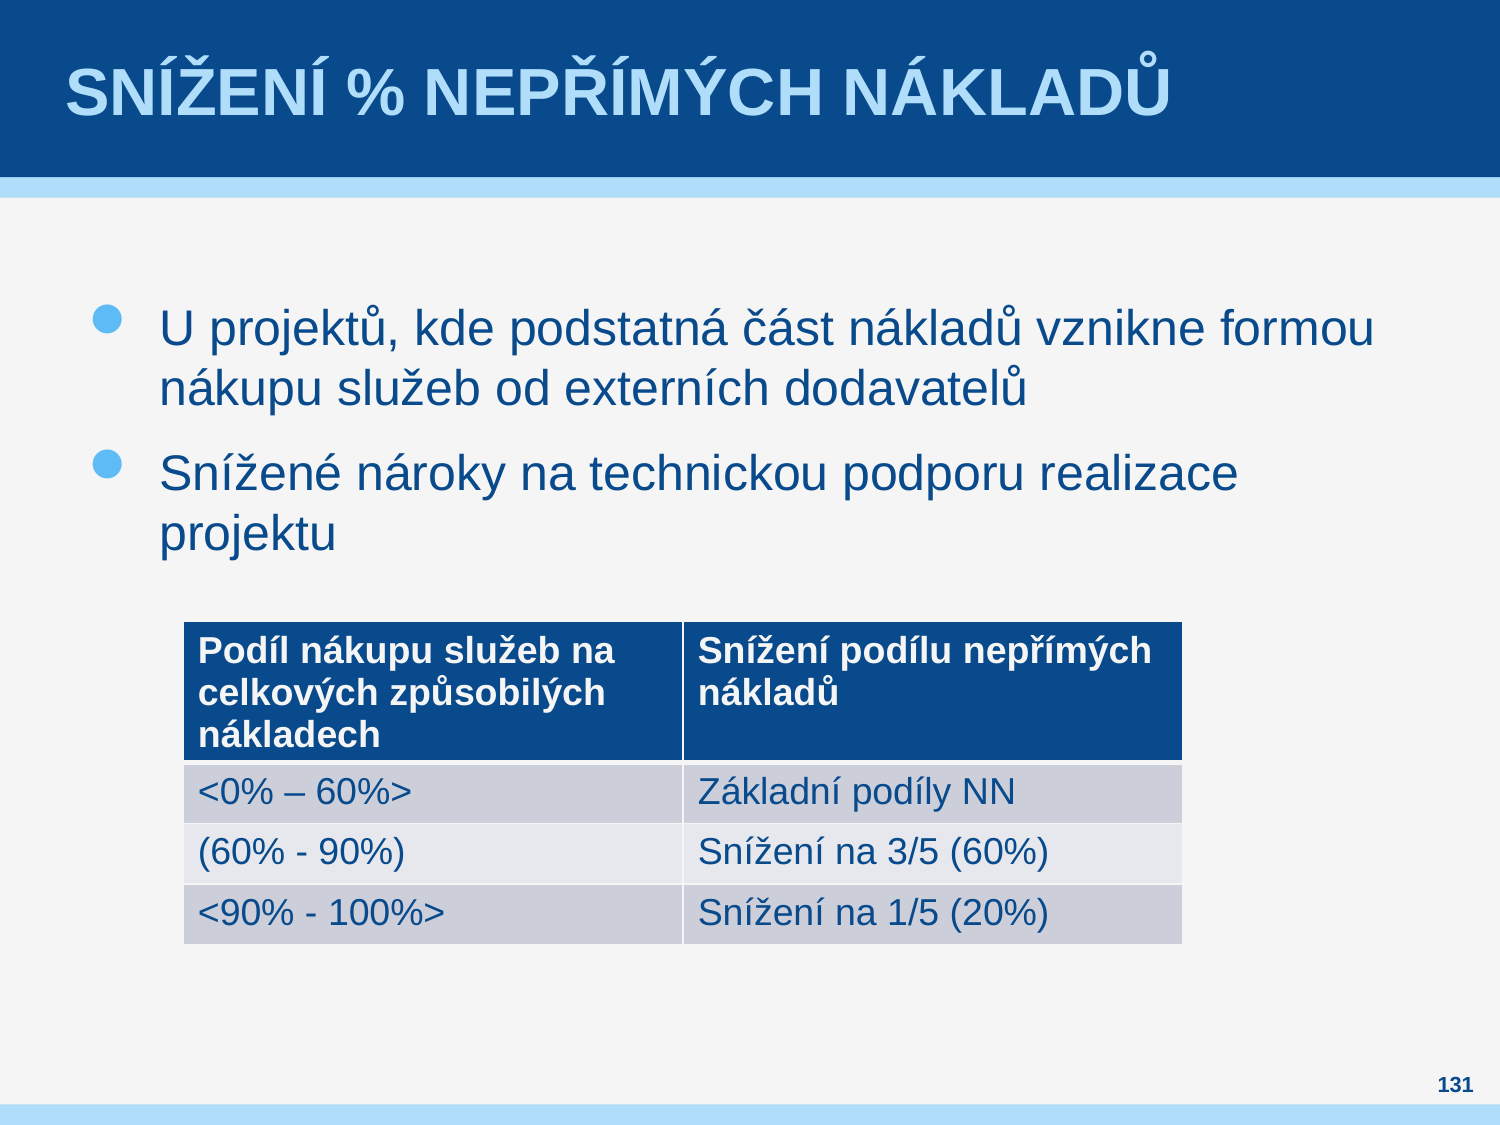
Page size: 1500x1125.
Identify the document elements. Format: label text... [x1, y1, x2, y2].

table_header Podíl nákupu služeb na celkových způsobilých nákladech [184, 622, 682, 760]
table_cell <0% – 60%> [184, 765, 682, 823]
list U projektů, kde podstatná část nákladů vznikne formou nákupu služeb od externích dodavatelů Snížené nároky na technickou podporu realizace projektu [88, 295, 1412, 1004]
table_cell Základní podíly NN [684, 765, 1182, 823]
slide_number 131 [1417, 1068, 1495, 1099]
table_cell Snížení na 3/5 (60%) [684, 824, 1182, 883]
table_header Snížení podílu nepřímých nákladů [684, 622, 1182, 760]
table_cell <90% - 100%> [184, 885, 682, 944]
table_cell (60% - 90%) [184, 824, 682, 883]
title Snížení % nepřímých nákladů [59, 0, 1441, 178]
table_cell Snížení na 1/5 (20%) [684, 885, 1182, 944]
